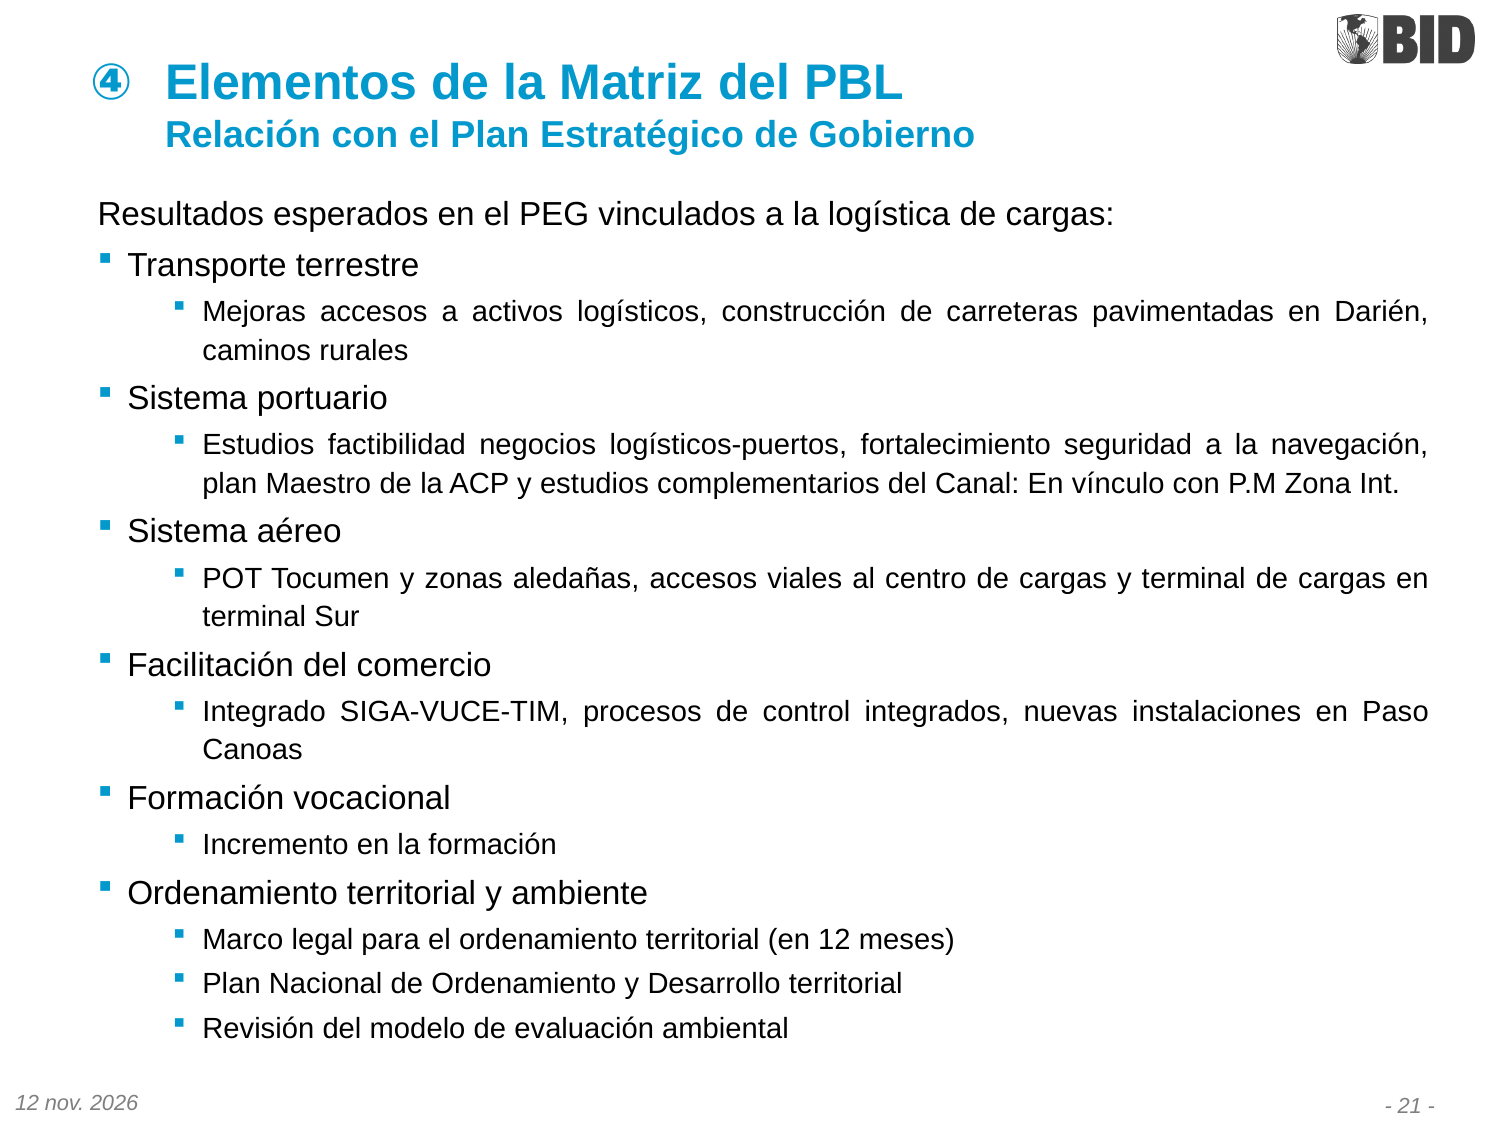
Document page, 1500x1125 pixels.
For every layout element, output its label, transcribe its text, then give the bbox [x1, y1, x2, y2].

slide_number 02-15 [0, 1080, 163, 1125]
slide_number - 21 - [1312, 1084, 1451, 1125]
text_box Resultados esperados en el PEG vinculados a la logística de cargas: Transporte terrestre Mejoras accesos a activos logísticos, construcción de carreteras pavimentadas en Darién, caminos rurales Sistema portuario Estudios factibilidad negocios logísticos-puertos, fortalecimiento seguridad a la navegación, plan Maestro de la ACP y estudios complementarios del Canal: En vínculo con P.M Zona Int. Sistema aéreo POT Tocumen y zonas aledañas, accesos viales al centro de cargas y terminal de cargas en terminal Sur Facilitación del comercio Integrado SIGA-VUCE-TIM, procesos de control integrados, nuevas instalaciones en Paso Canoas Formación vocacional Incremento en la formación Ordenamiento territorial y ambiente Marco legal para el ordenamiento territorial (en 12 meses) Plan Nacional de Ordenamiento y Desarrollo territorial Revisión del modelo de evaluación ambiental [82, 181, 1446, 1052]
title Elementos de la Matriz del PBL Relación con el Plan Estratégico de Gobierno [75, 0, 1413, 205]
picture [1413, 14, 1475, 64]
